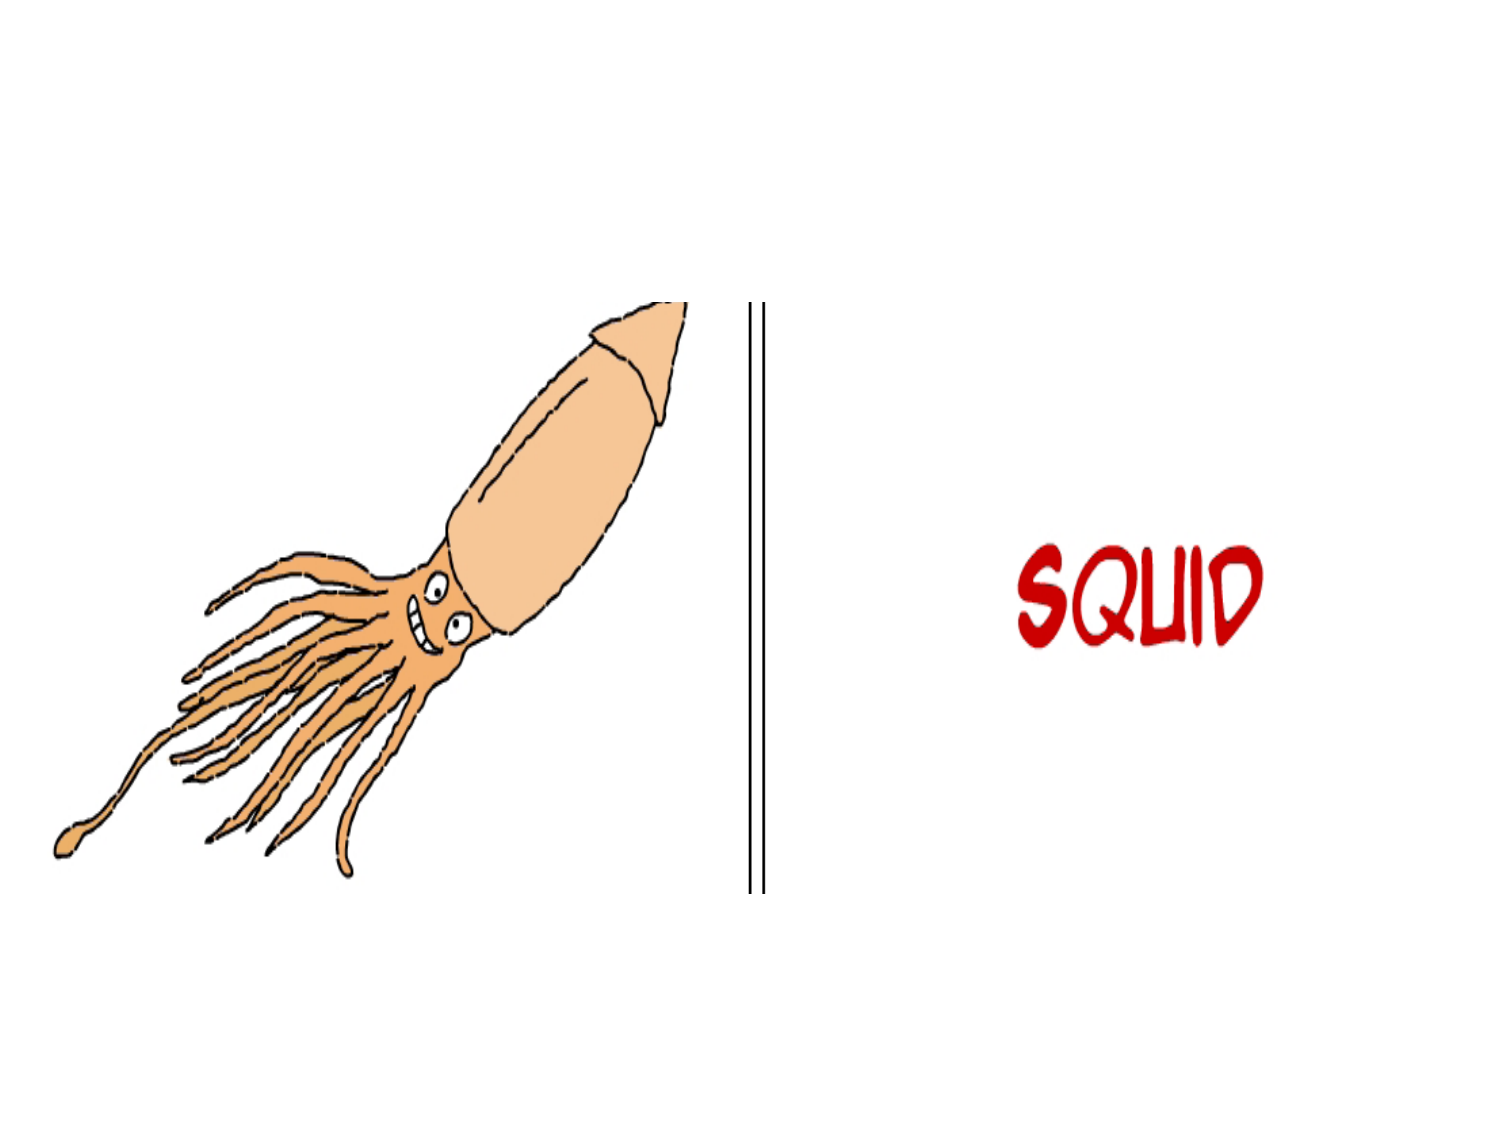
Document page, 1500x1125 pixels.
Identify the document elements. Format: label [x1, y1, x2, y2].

picture [0, 302, 1500, 894]
